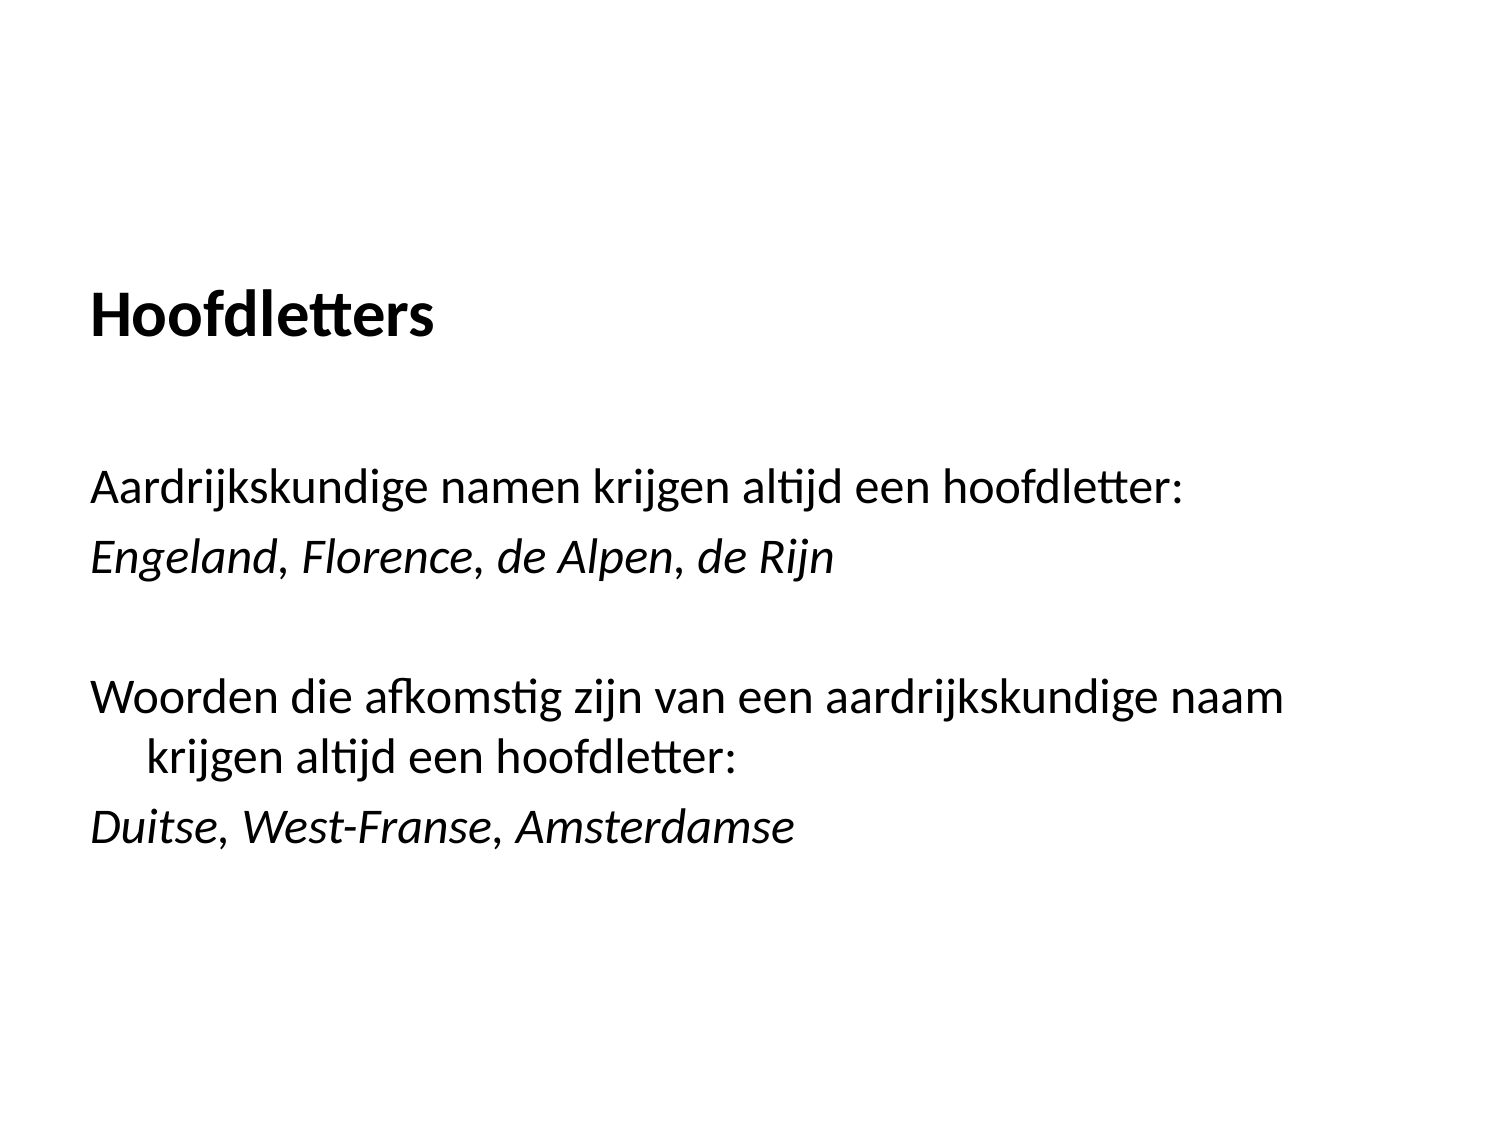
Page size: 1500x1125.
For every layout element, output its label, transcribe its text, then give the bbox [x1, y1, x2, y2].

list Hoofdletters Aardrijkskundige namen krijgen altijd een hoofdletter: Engeland, Florence, de Alpen, de Rijn Woorden die afkomstig zijn van een aardrijkskundige naam krijgen altijd een hoofdletter: Duitse, West-Franse, Amsterdamse [75, 262, 1425, 1005]
